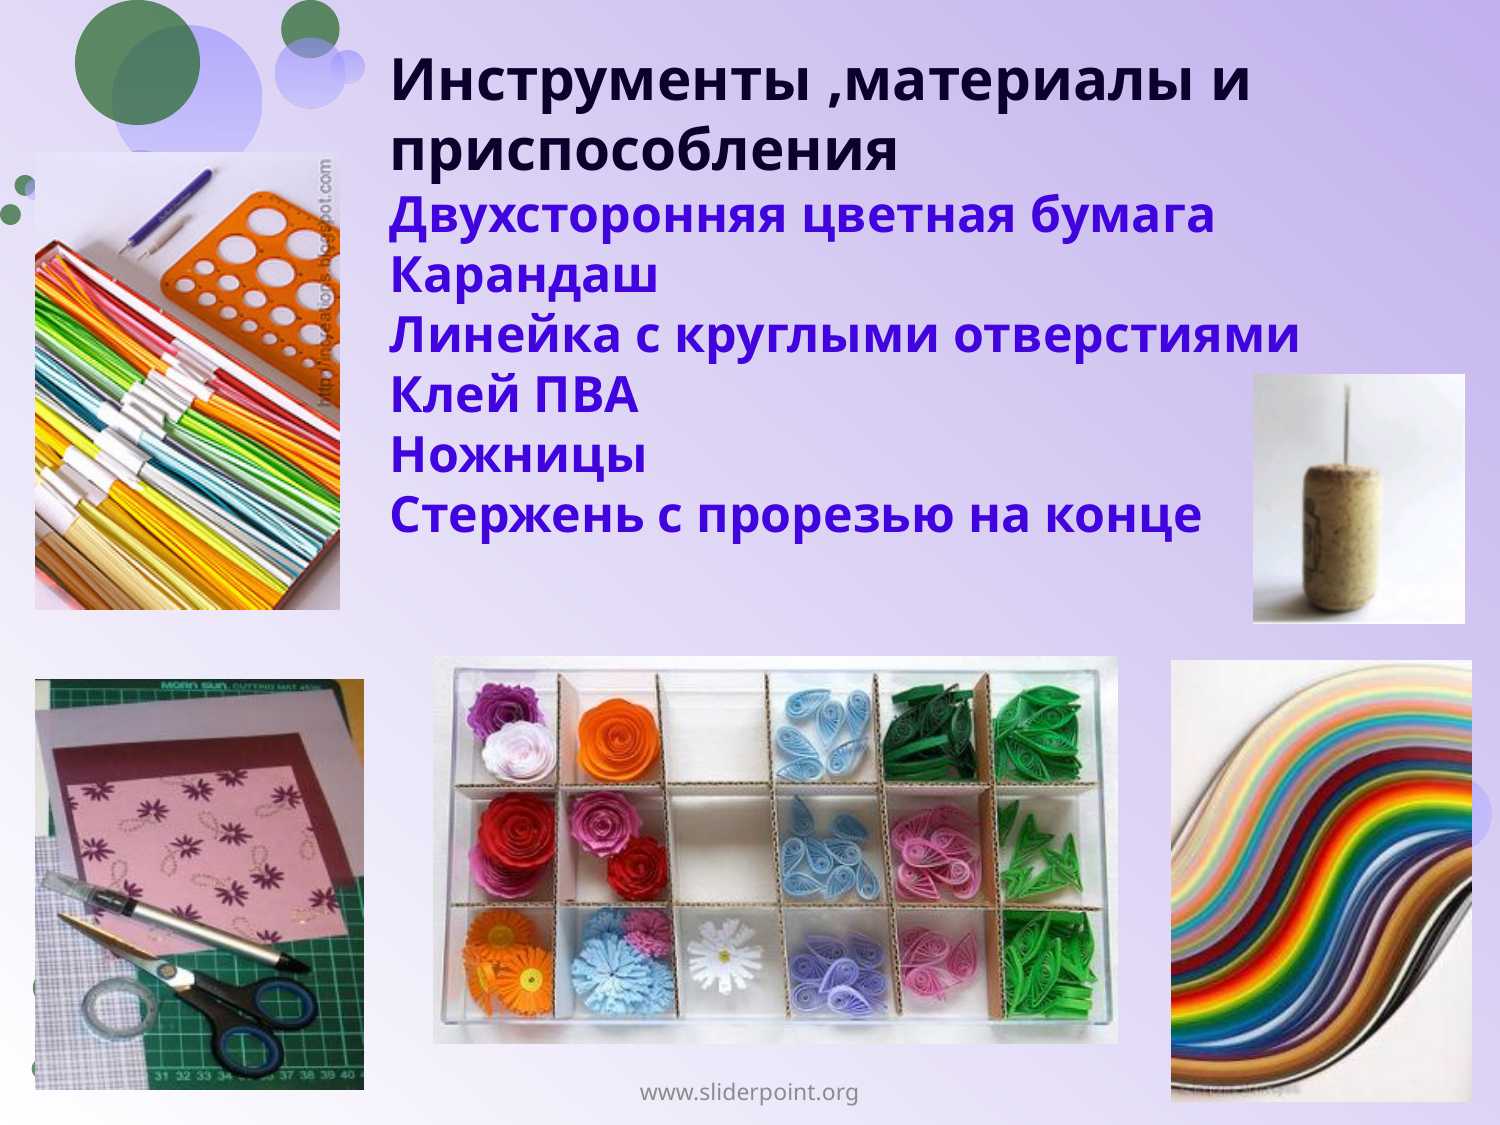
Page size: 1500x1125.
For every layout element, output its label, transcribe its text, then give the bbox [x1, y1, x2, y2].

picture [1171, 660, 1473, 1102]
picture [34, 679, 364, 1091]
picture [433, 656, 1118, 1044]
text_box Инструменты ,материалы и приспособления Двухсторонняя цветная бумага Карандаш Линейка с круглыми отверстиями Клей ПВА Ножницы Стержень с прорезью на конце [374, 35, 1442, 680]
footer www.sliderpoint.org [512, 1088, 988, 1113]
picture [1253, 374, 1466, 624]
picture [34, 152, 341, 610]
